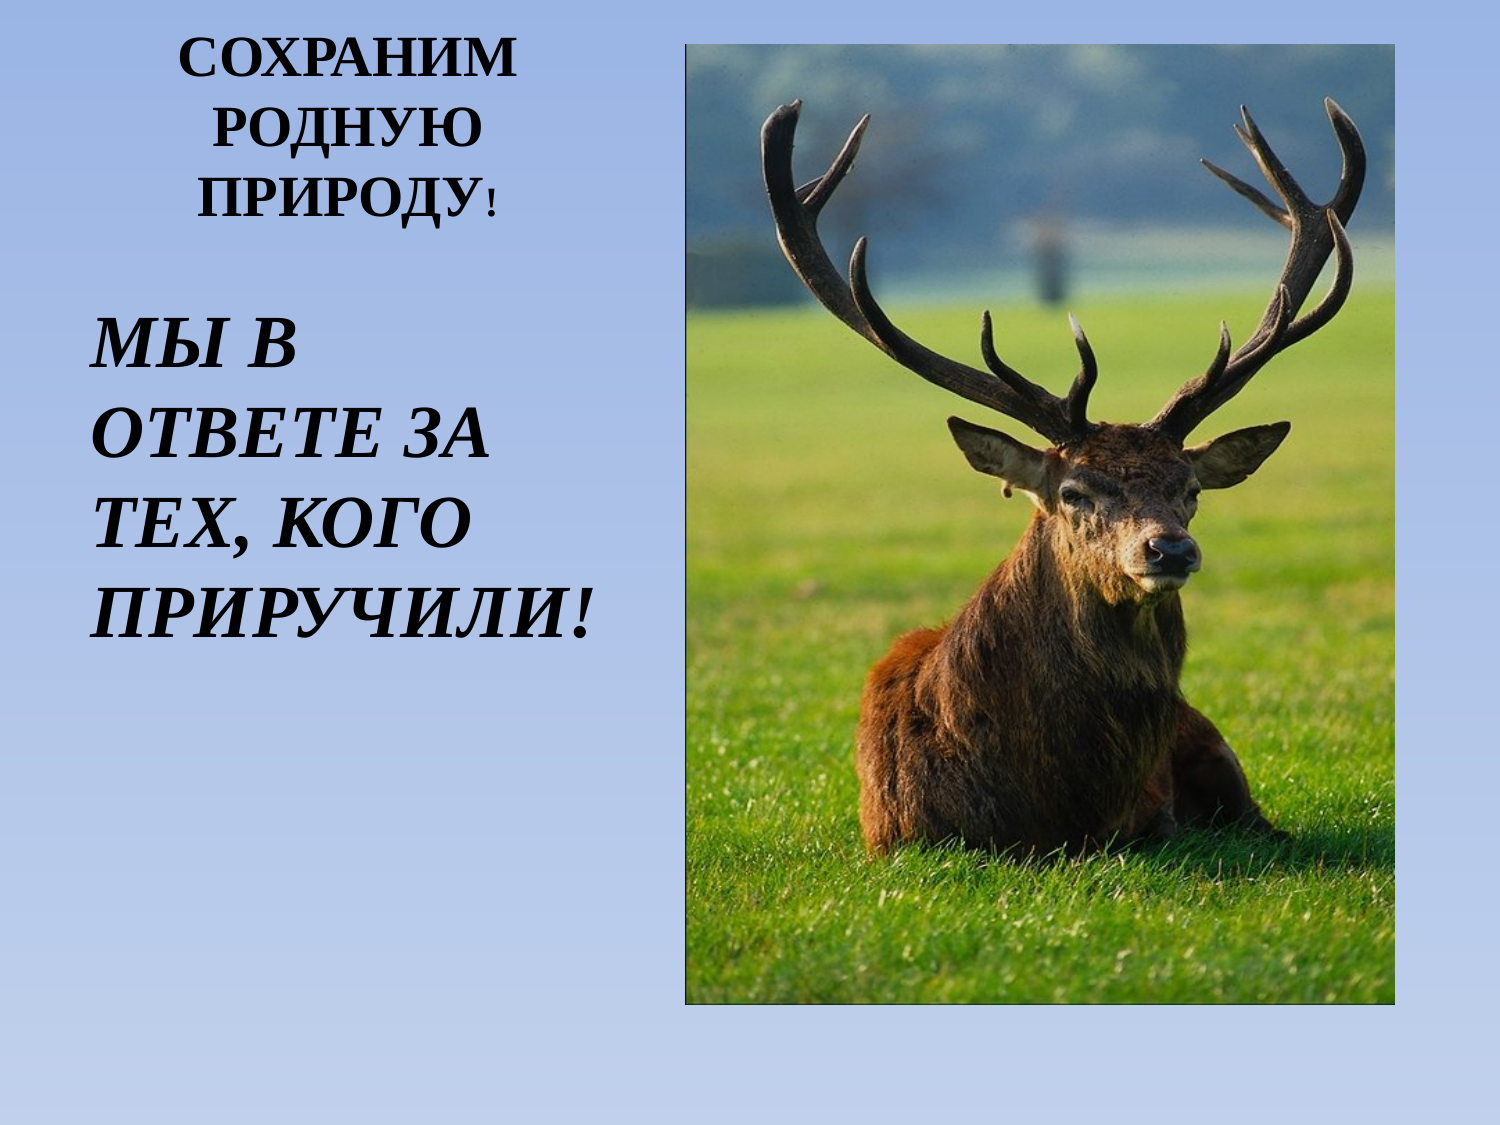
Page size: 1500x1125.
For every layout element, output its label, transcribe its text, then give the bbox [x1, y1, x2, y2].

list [685, 44, 1395, 1006]
list МЫ В ОТВЕТЕ ЗА ТЕХ, КОГО ПРИРУЧИЛИ! [75, 235, 622, 1005]
title СОХРАНИМ РОДНУЮ ПРИРОДУ! [75, 44, 622, 235]
